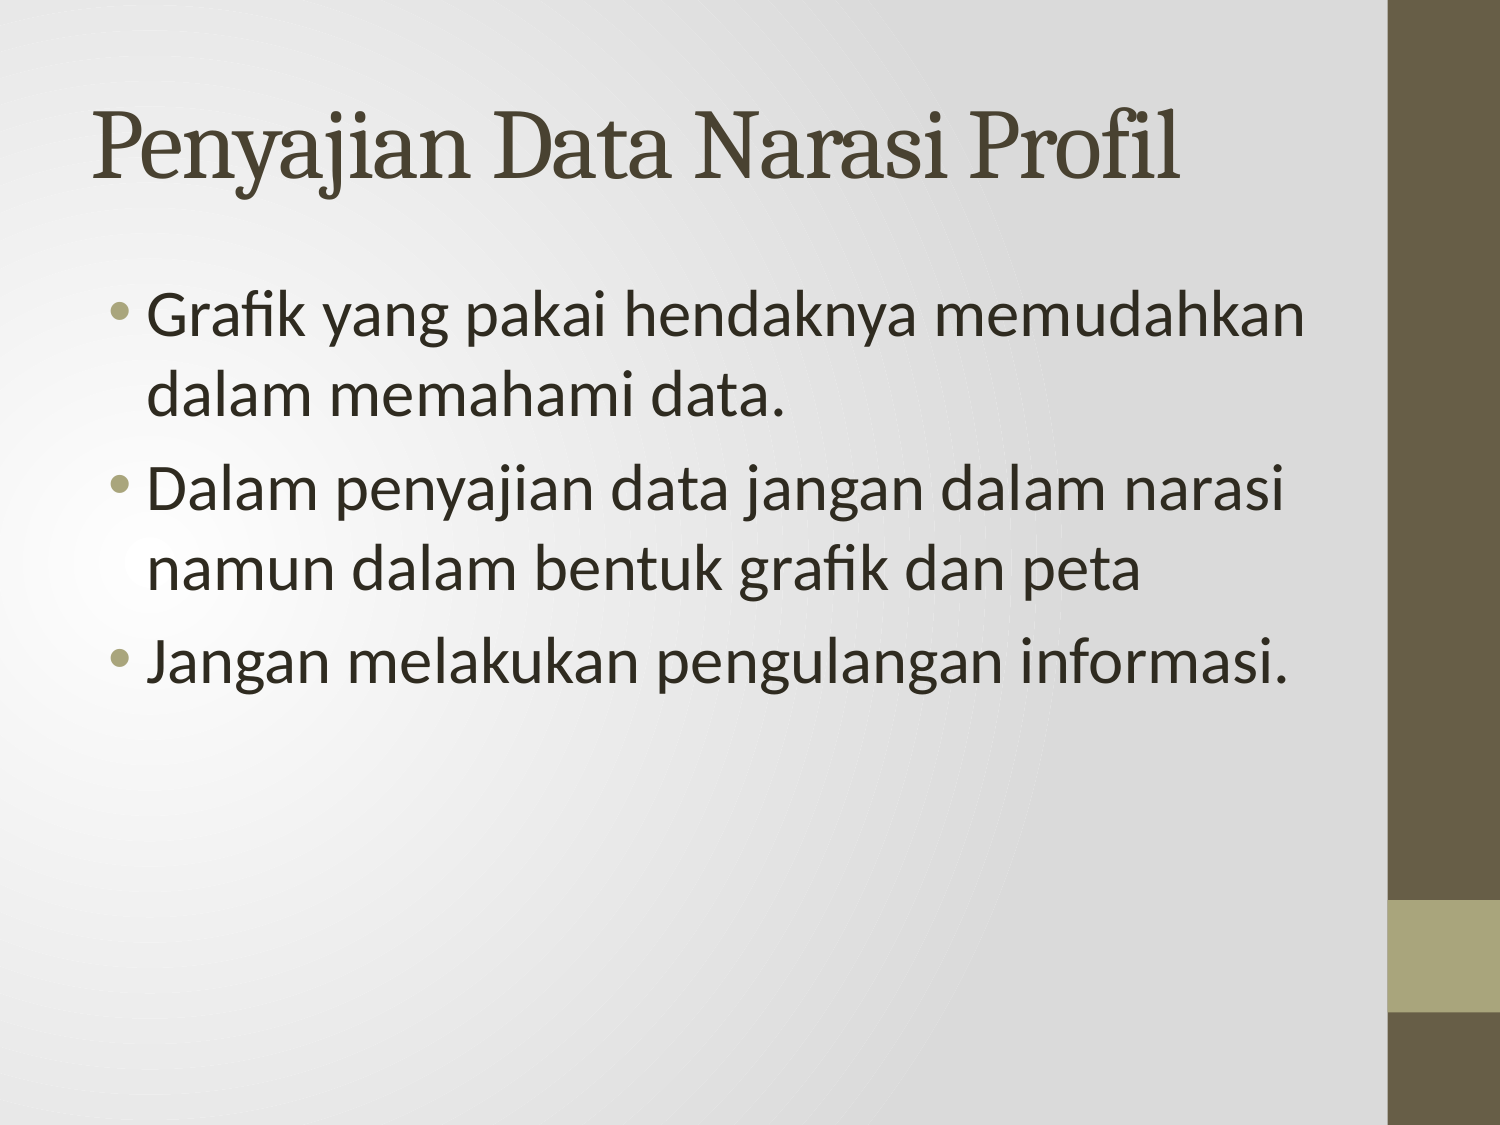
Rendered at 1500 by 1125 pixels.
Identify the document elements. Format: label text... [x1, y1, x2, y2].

list Grafik yang pakai hendaknya memudahkan dalam memahami data. Dalam penyajian data jangan dalam narasi namun dalam bentuk grafik dan peta Jangan melakukan pengulangan informasi. [75, 262, 1325, 1050]
title Penyajian Data Narasi Profil [75, 45, 1325, 233]
